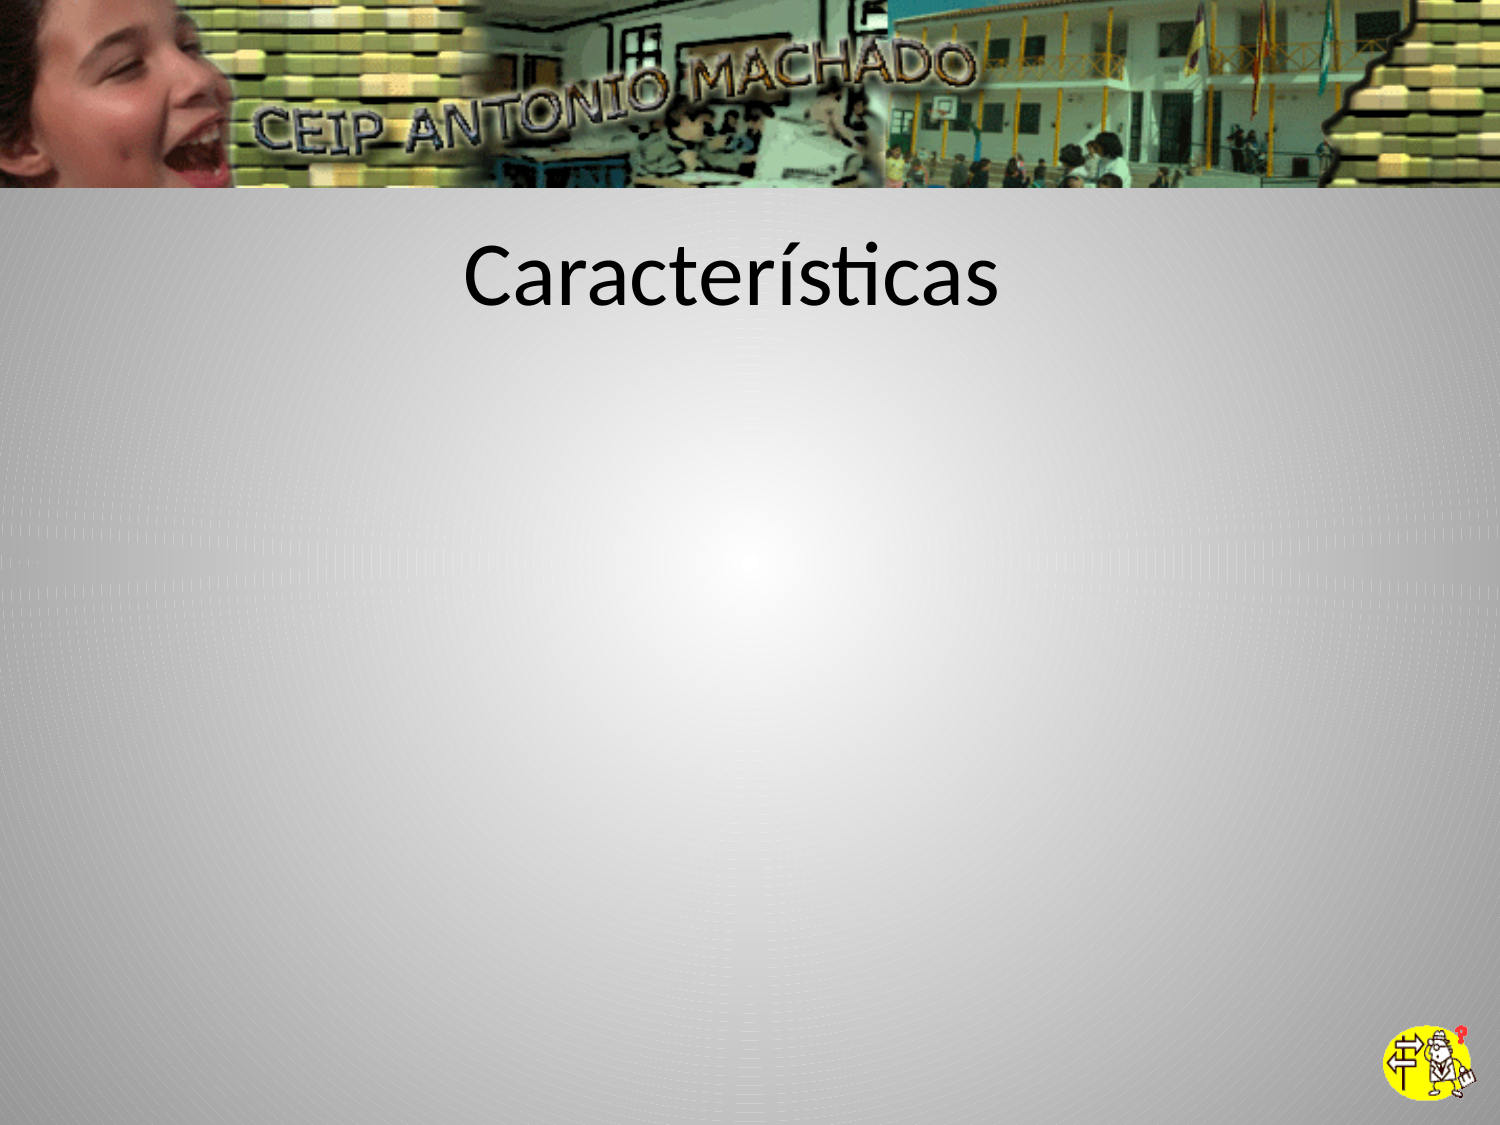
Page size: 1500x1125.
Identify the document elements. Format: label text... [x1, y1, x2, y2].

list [0, 0, 1500, 188]
title Características [433, 199, 1032, 332]
picture [1382, 1019, 1477, 1102]
